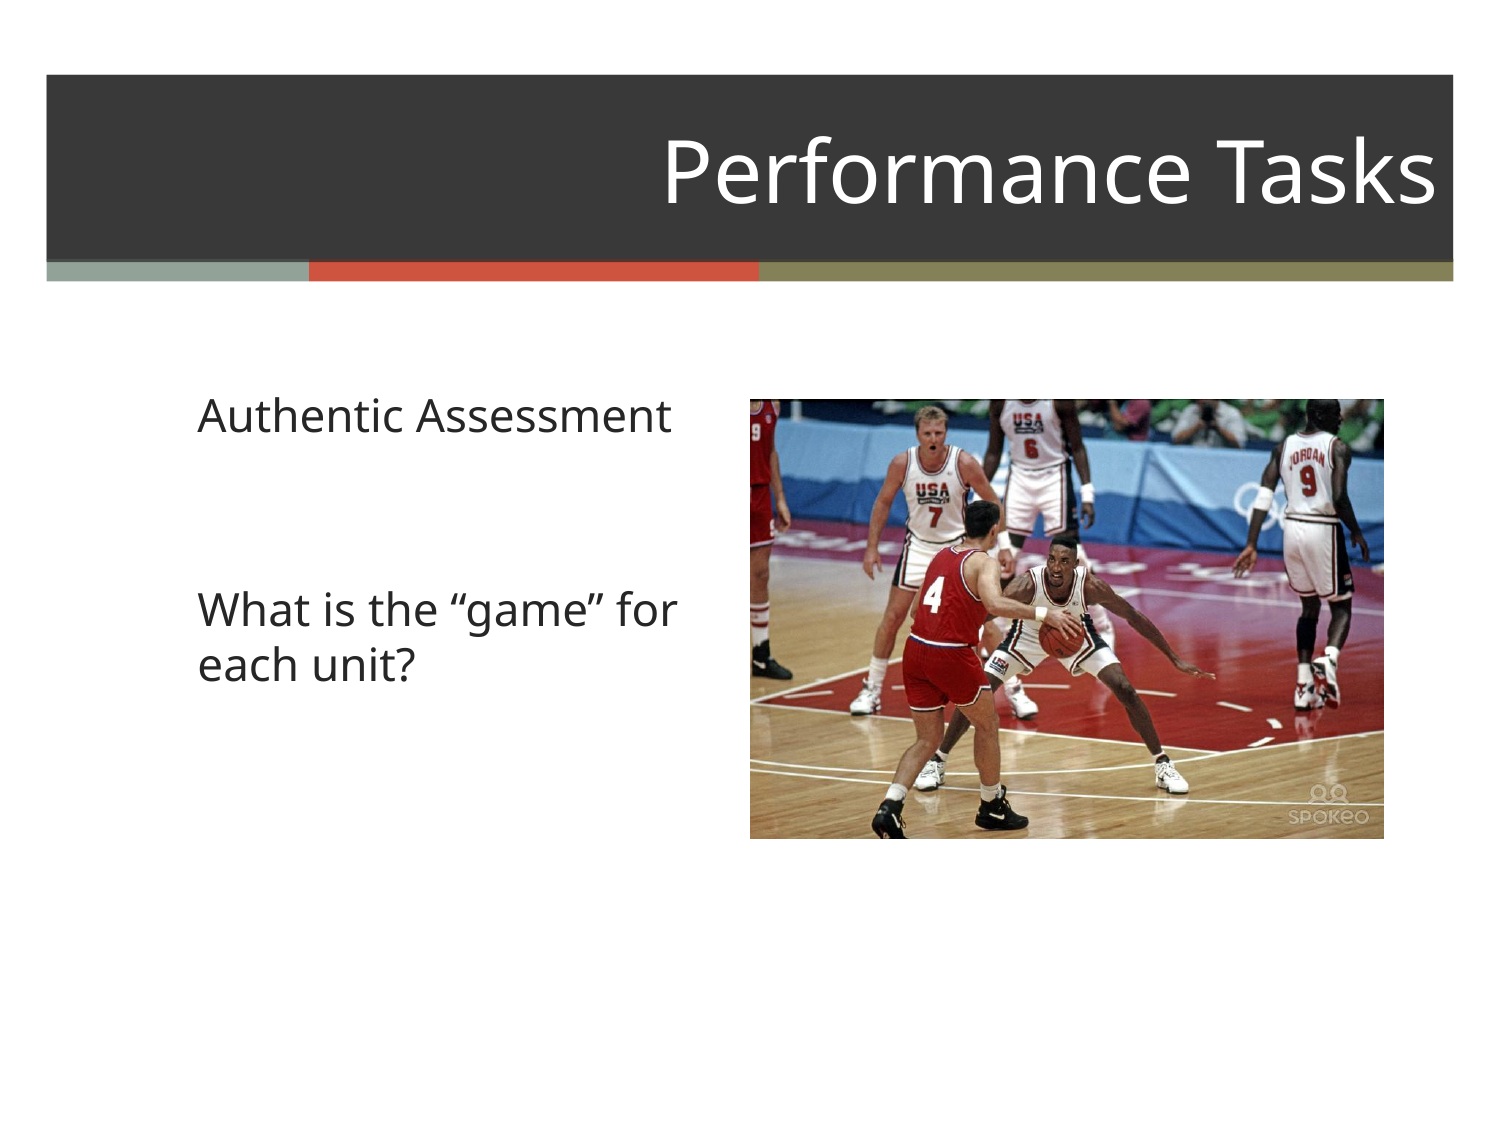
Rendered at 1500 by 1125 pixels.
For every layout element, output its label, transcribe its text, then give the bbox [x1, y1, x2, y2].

list Authentic Assessment What is the “game” for each unit? [171, 379, 732, 953]
picture [749, 399, 1385, 839]
title Performance Tasks [46, 75, 1454, 263]
